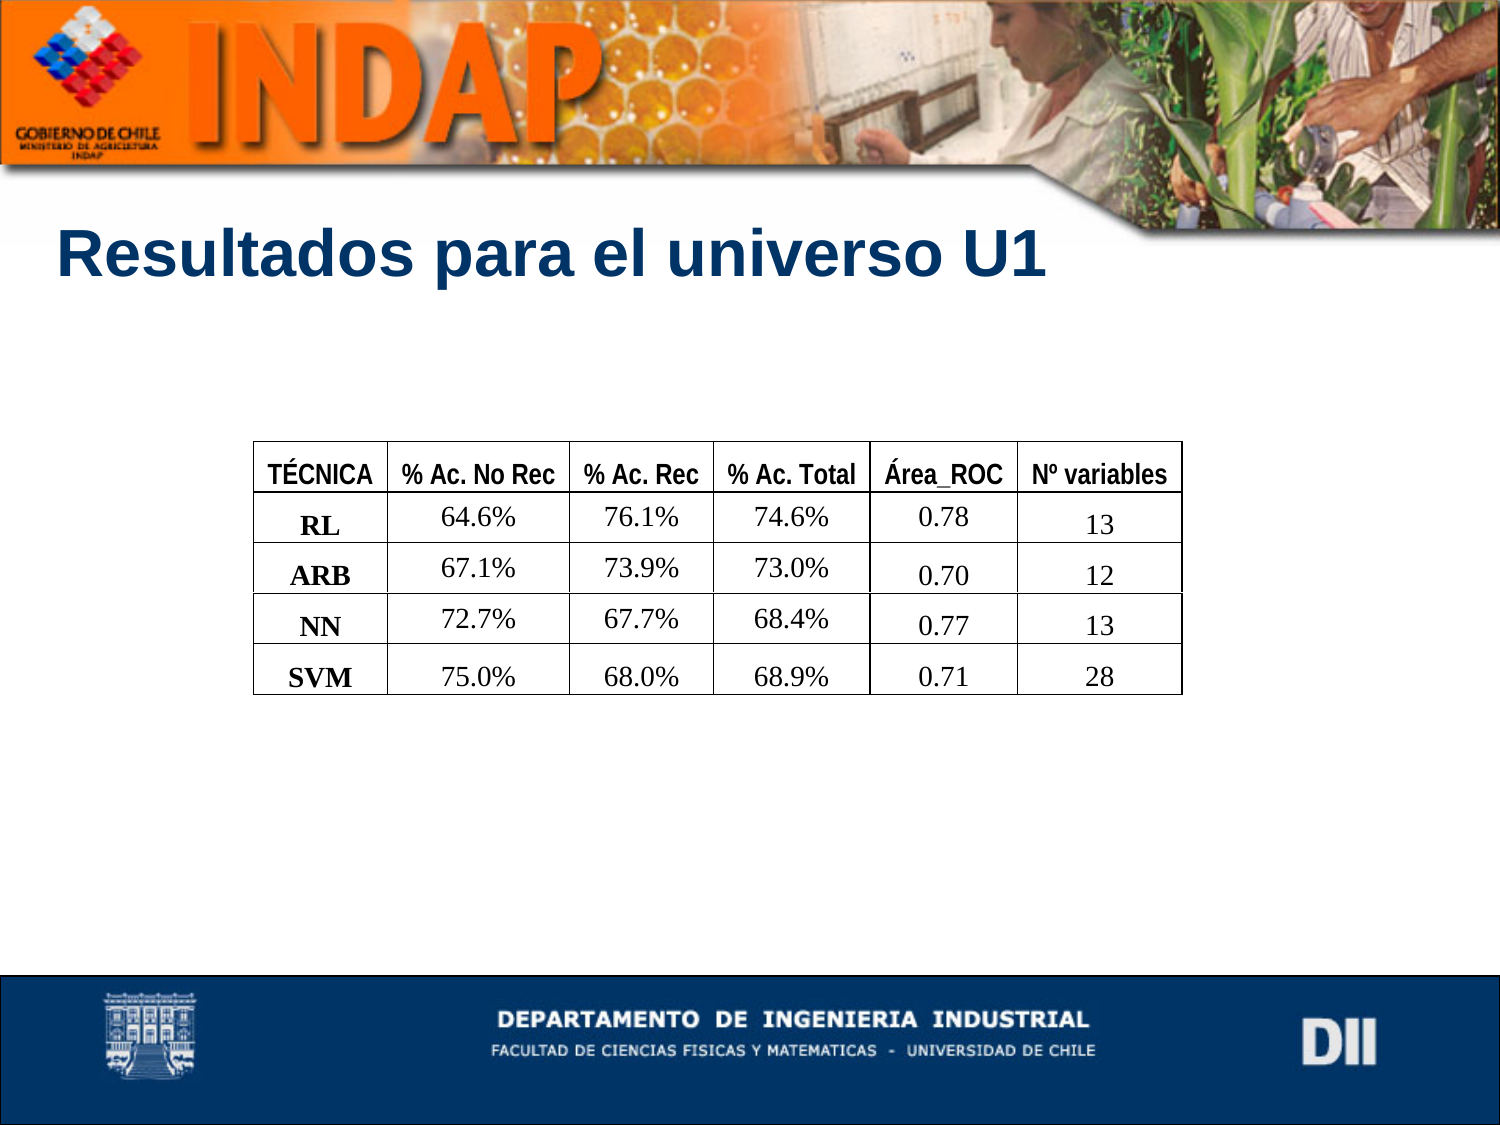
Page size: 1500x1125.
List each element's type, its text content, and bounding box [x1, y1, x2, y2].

title Resultados para el universo U1 [40, 185, 1126, 315]
picture [1293, 1011, 1383, 1071]
picture [141, 440, 1294, 729]
picture [490, 999, 1100, 1064]
picture [100, 987, 202, 1083]
picture [0, 0, 1500, 246]
